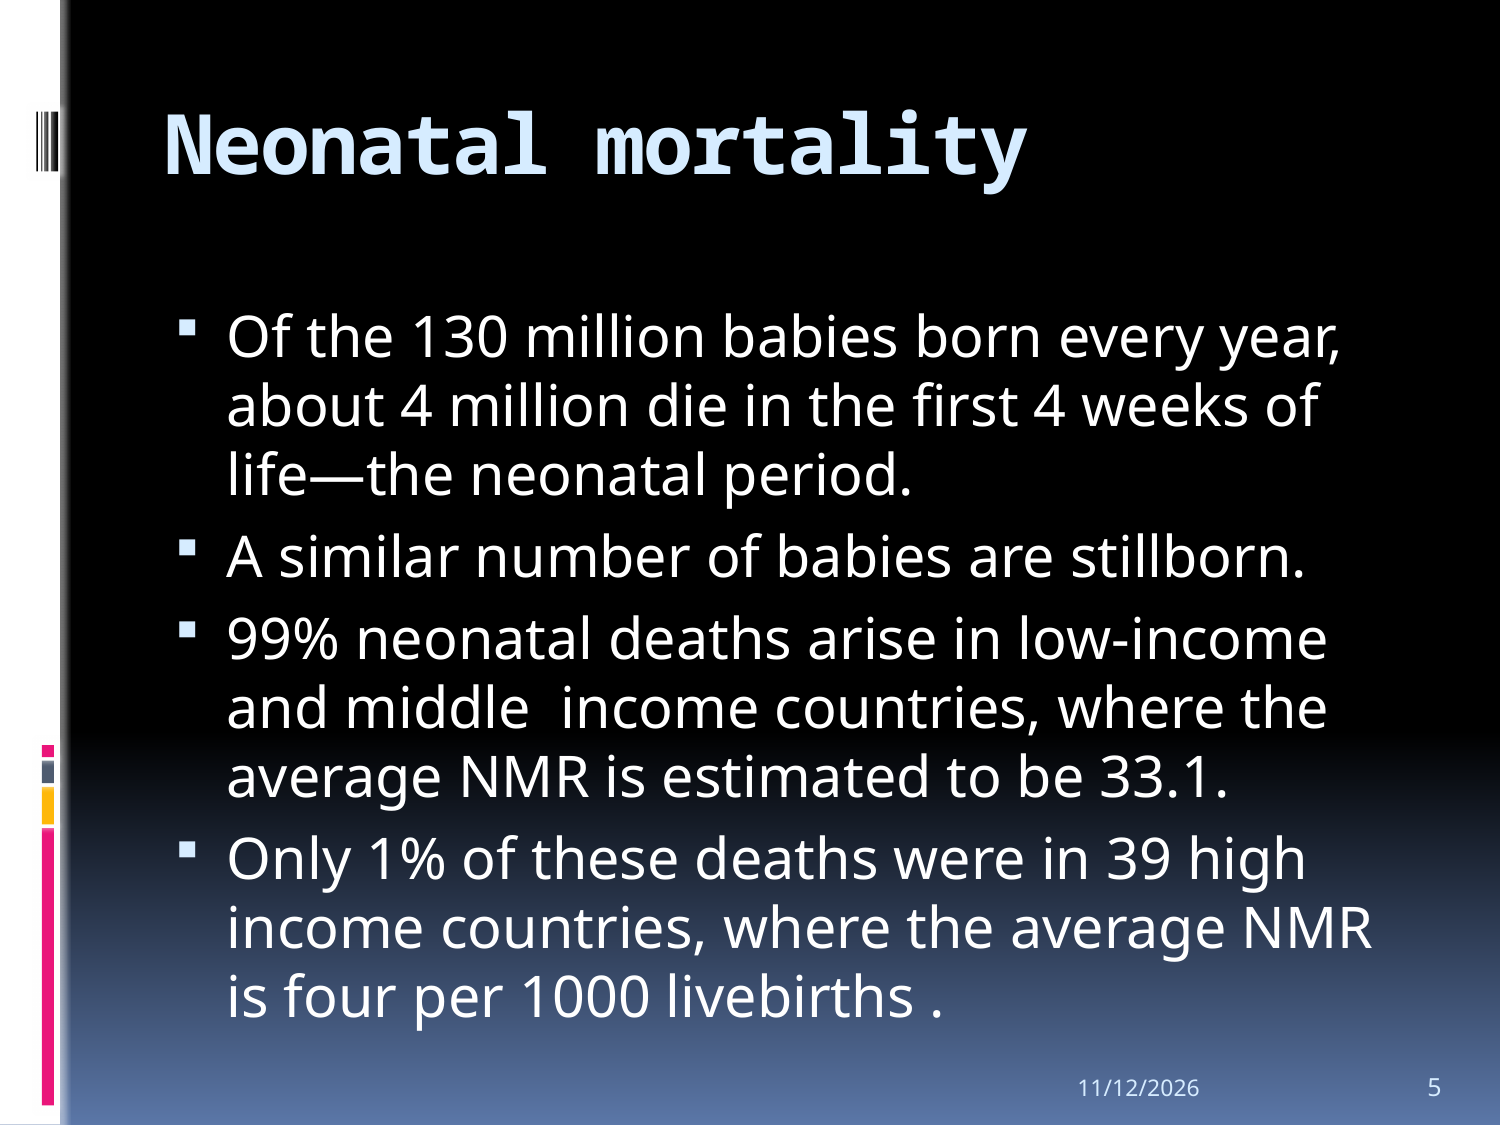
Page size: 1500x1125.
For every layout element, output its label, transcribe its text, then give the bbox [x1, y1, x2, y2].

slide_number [1062, 1052, 1412, 1113]
slide_number 5 [1412, 1052, 1488, 1113]
list Of the 130 million babies born every year, about 4 million die in the first 4 weeks of life—the neonatal period. A similar number of babies are stillborn. 99% neonatal deaths arise in low-income and middle income countries, where the average NMR is estimated to be 33.1. Only 1% of these deaths were in 39 high income countries, where the average NMR is four per 1000 livebirths . [150, 292, 1425, 1043]
title Neonatal mortality [150, 83, 1425, 234]
